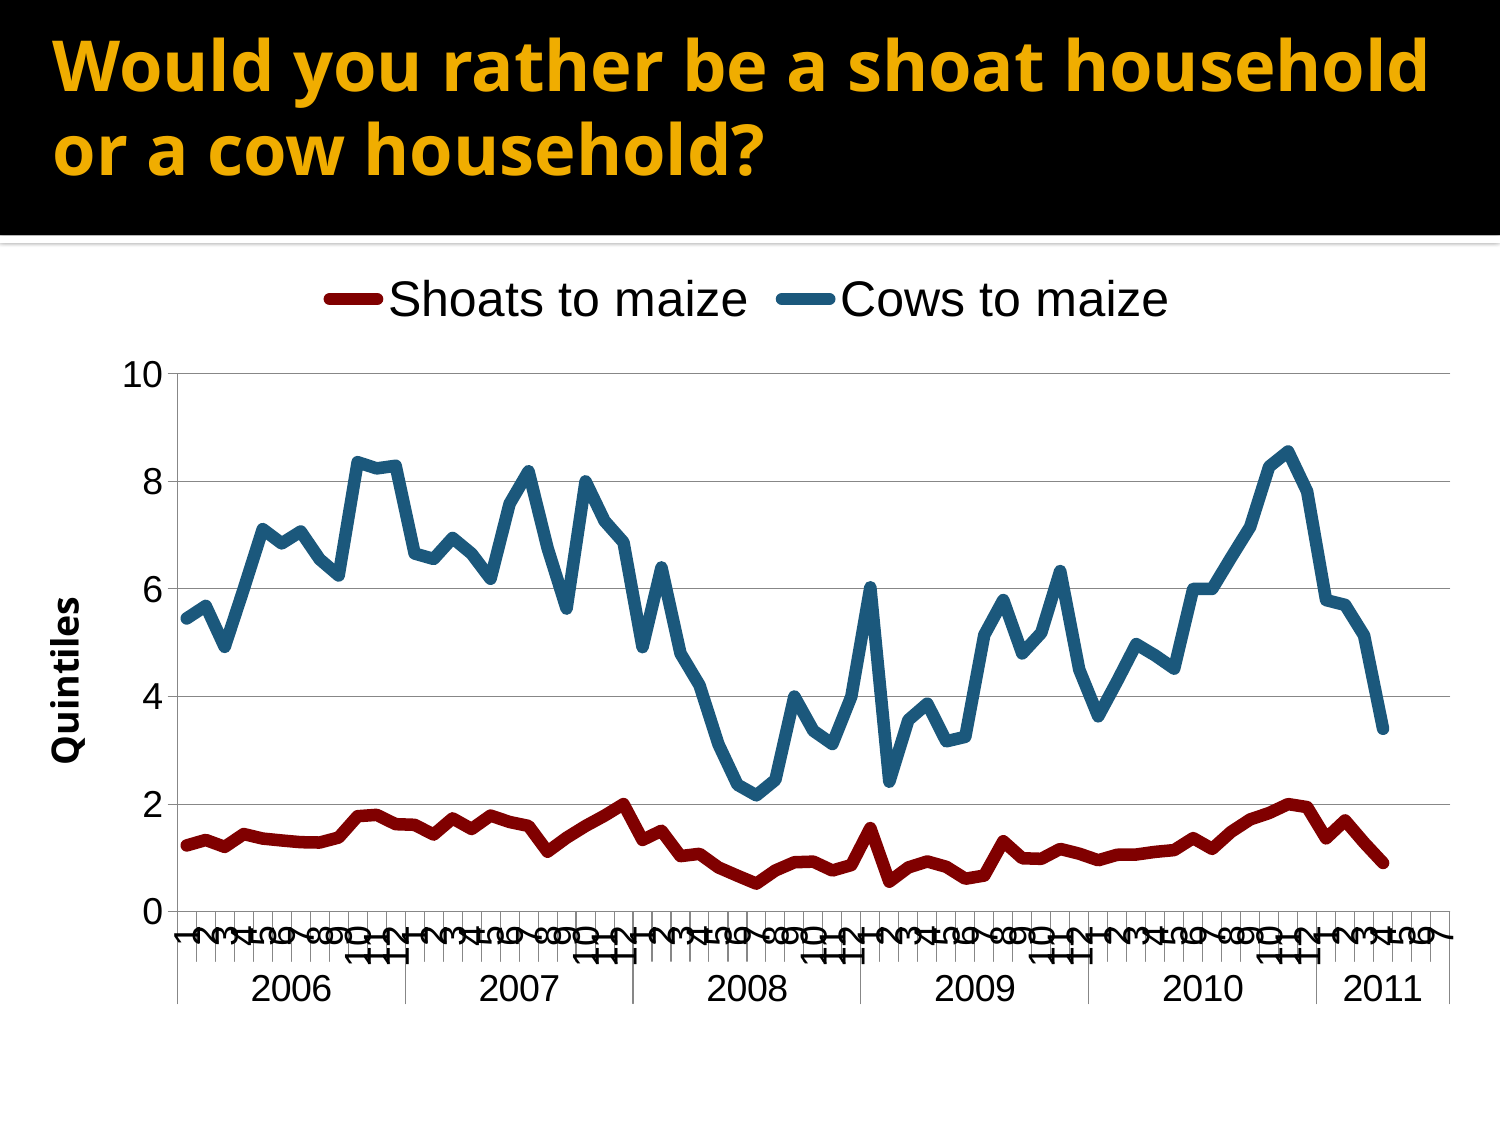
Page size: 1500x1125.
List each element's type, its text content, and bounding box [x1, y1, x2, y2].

title Would you rather be a shoat household or a cow household? [37, 11, 1461, 199]
chart [0, 249, 1500, 1025]
